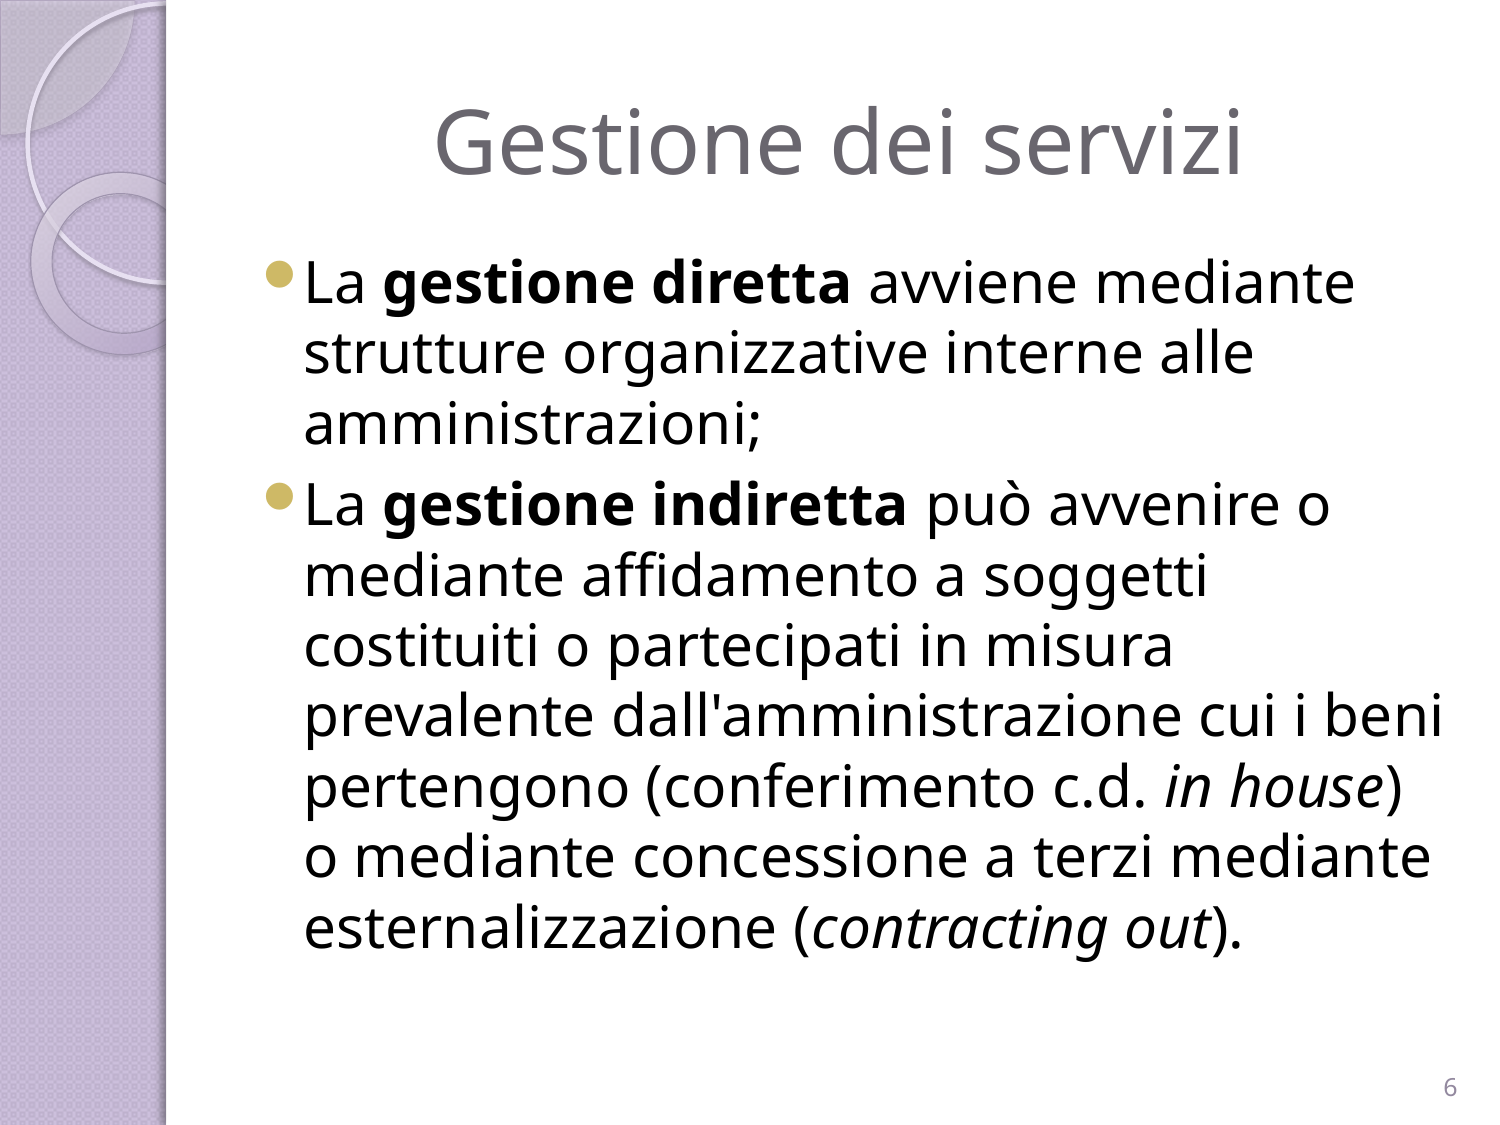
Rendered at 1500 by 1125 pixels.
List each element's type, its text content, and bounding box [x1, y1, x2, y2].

slide_number 6 [1413, 1034, 1488, 1113]
list La gestione diretta avviene mediante strutture organizzative interne alle amministrazioni; La gestione indiretta può avvenire o mediante affidamento a soggetti costituiti o partecipati in misura prevalente dall'amministrazione cui i beni pertengono (conferimento c.d. in house) o mediante concessione a terzi mediante esternalizzazione (contracting out). [235, 237, 1466, 1025]
title Gestione dei servizi [235, 45, 1466, 233]
